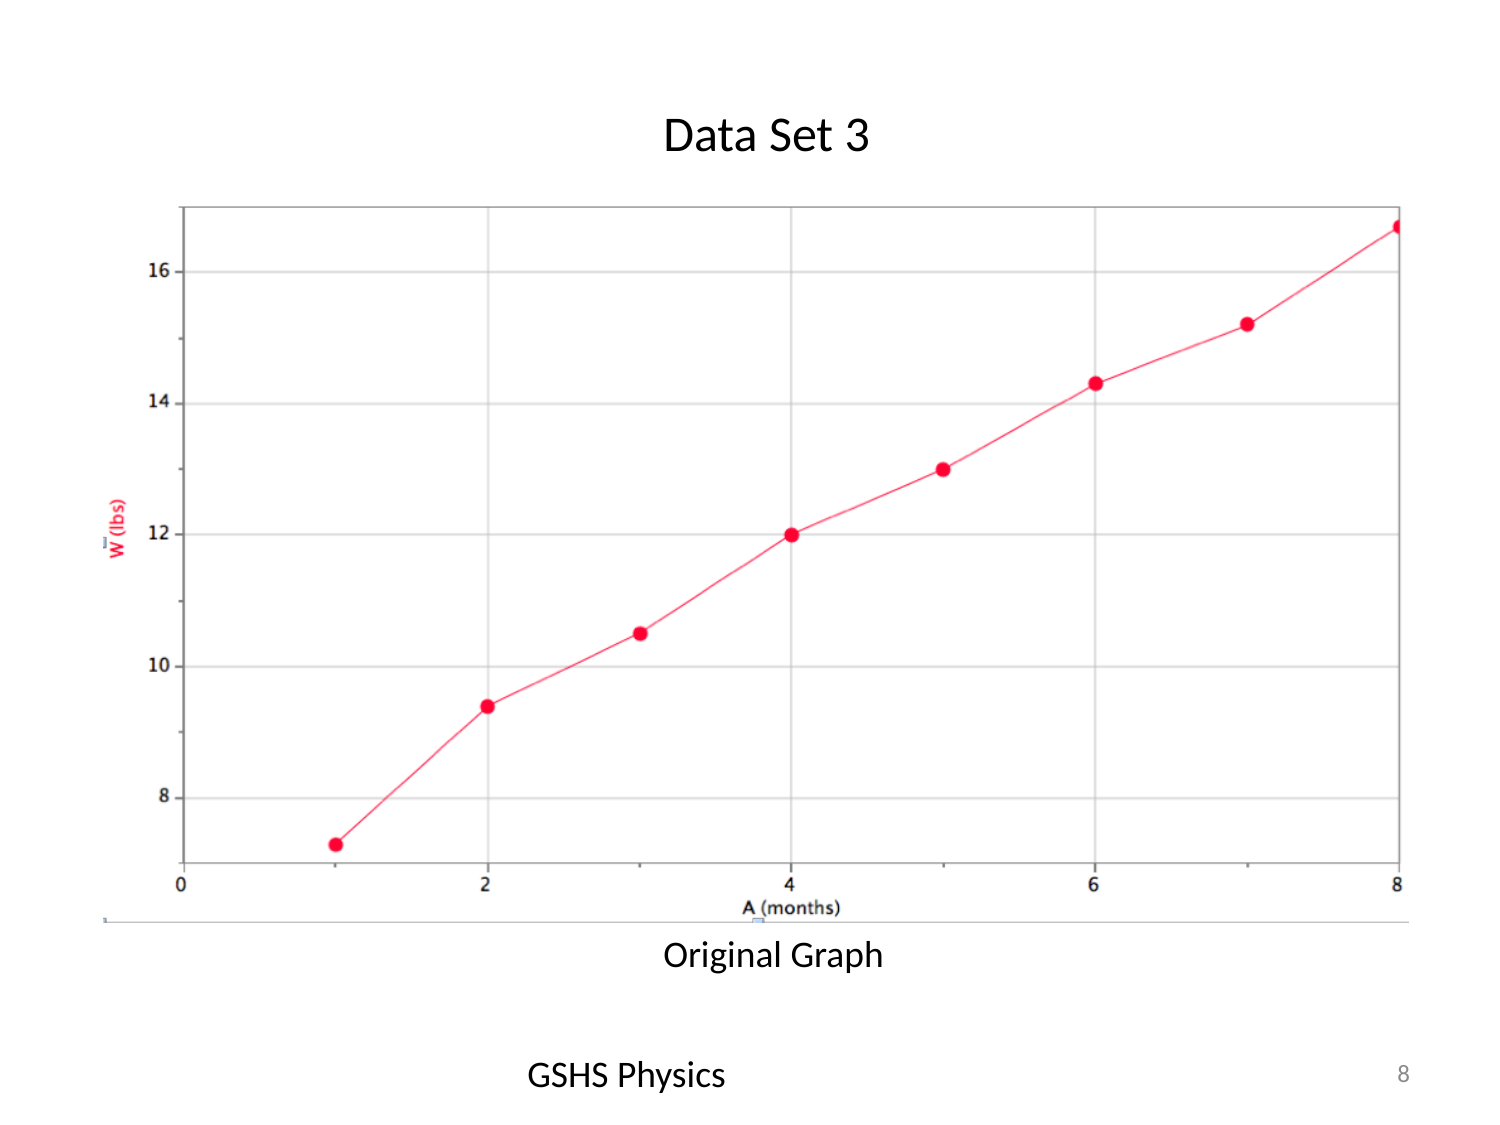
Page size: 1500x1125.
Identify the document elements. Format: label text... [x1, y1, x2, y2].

footer GSHS Physics [512, 1042, 988, 1103]
text_box Data Set 3 [648, 94, 904, 168]
picture [103, 169, 1410, 923]
text_box Original Graph [648, 932, 904, 982]
slide_number 8 [1074, 1042, 1425, 1103]
